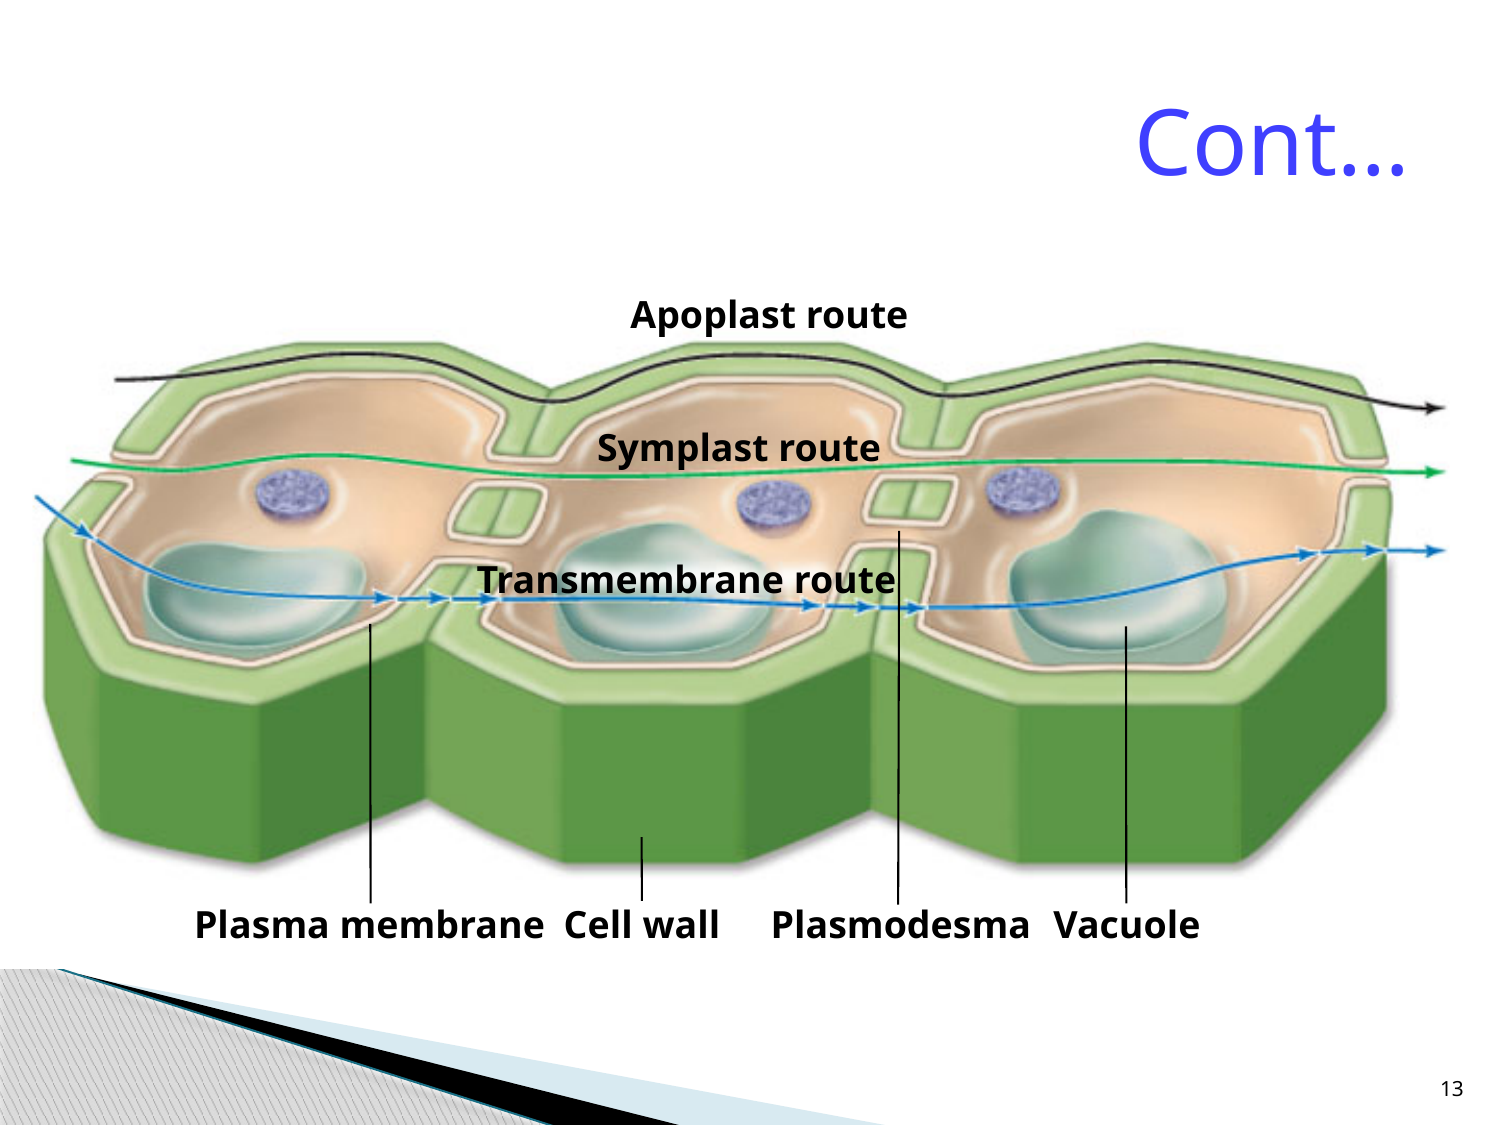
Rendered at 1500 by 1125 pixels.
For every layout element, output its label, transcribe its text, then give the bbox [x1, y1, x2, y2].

slide_number 13 [1418, 1051, 1479, 1112]
text_box Cont… [74, 45, 1425, 233]
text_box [0, 262, 1500, 969]
